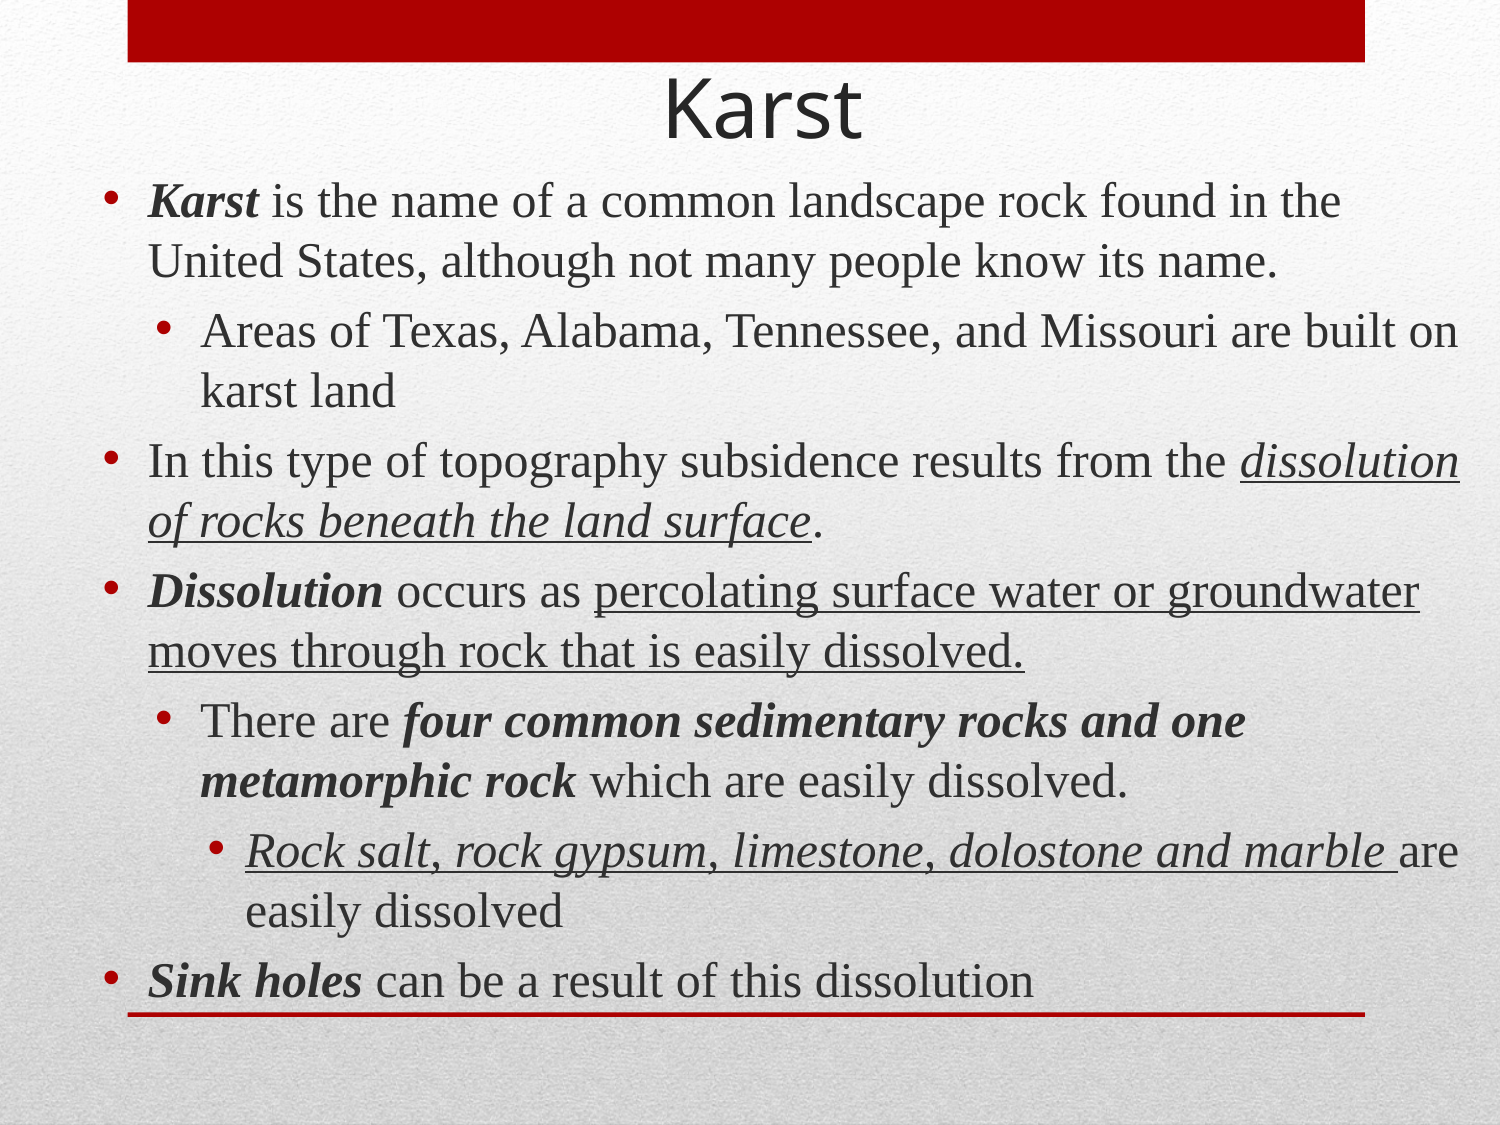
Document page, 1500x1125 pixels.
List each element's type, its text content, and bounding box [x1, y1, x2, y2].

title Karst [87, 24, 1438, 162]
list Karst is the name of a common landscape rock found in the United States, although not many people know its name. Areas of Texas, Alabama, Tennessee, and Missouri are built on karst land In this type of topography subsidence results from the dissolution of rocks beneath the land surface. Dissolution occurs as percolating surface water or groundwater moves through rock that is easily dissolved. There are four common sedimentary rocks and one metamorphic rock which are easily dissolved. Rock salt, rock gypsum, limestone, dolostone and marble are easily dissolved Sink holes can be a result of this dissolution [87, 162, 1475, 1013]
